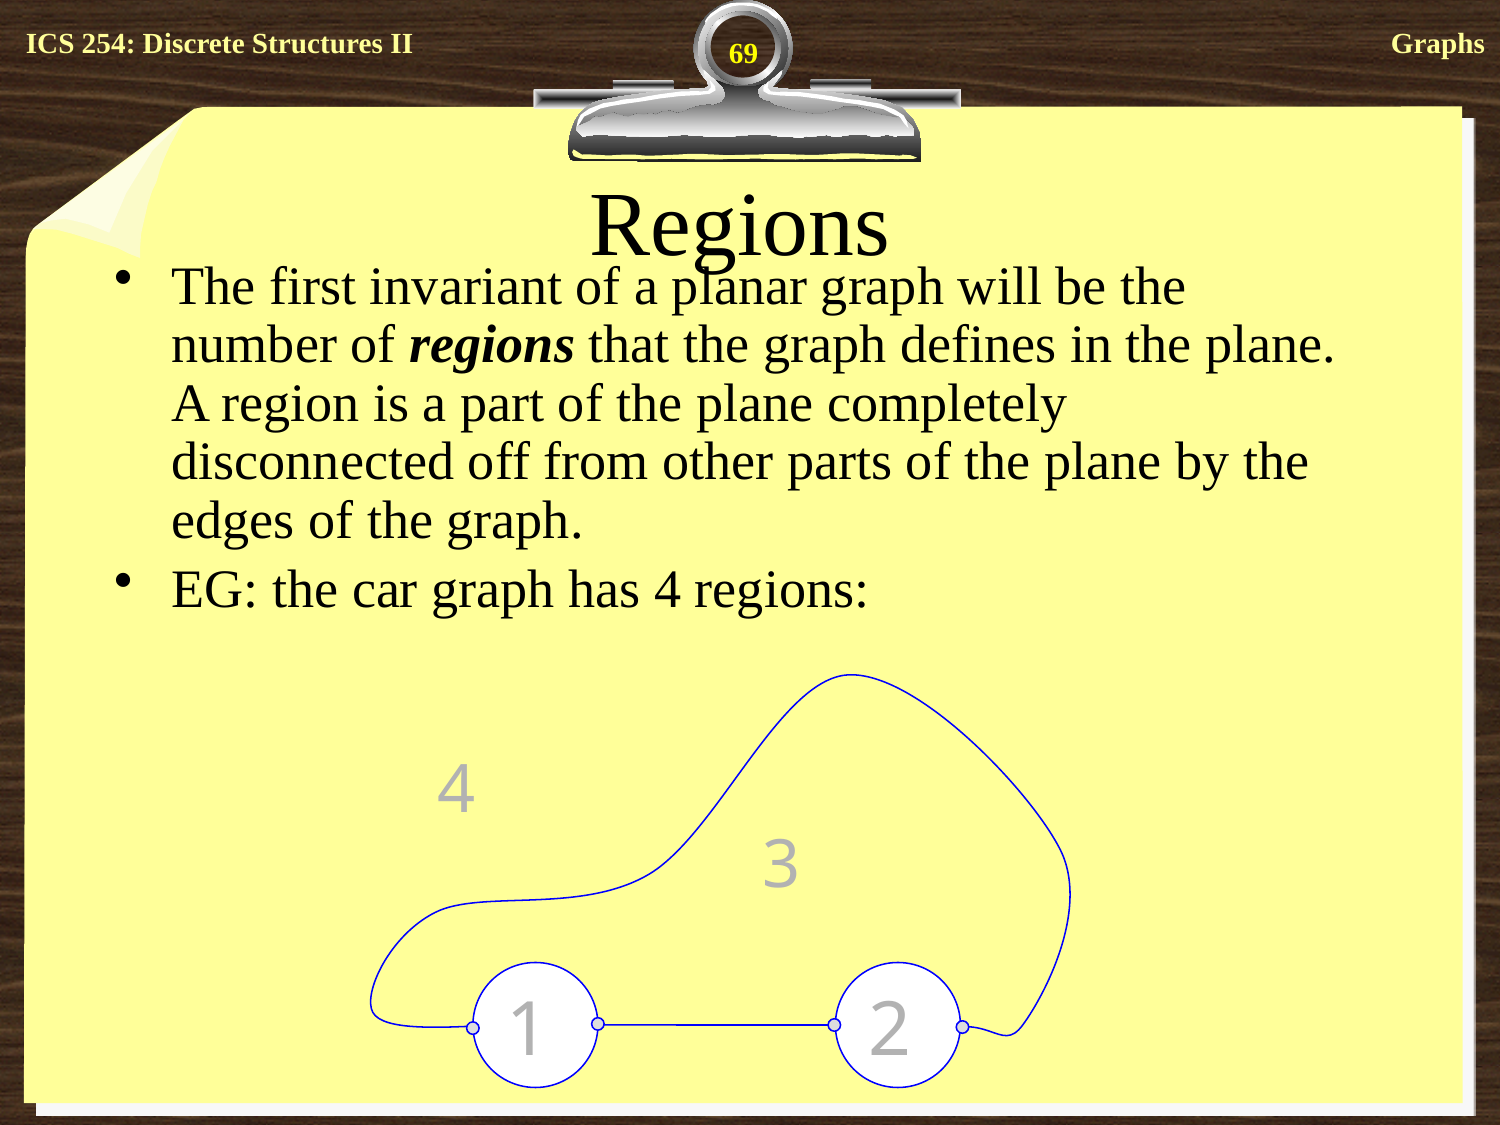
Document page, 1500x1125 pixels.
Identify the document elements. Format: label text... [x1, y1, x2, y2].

text_box 2 [835, 962, 961, 1088]
title Regions [77, 125, 1403, 313]
picture [0, 0, 1500, 1125]
picture [673, 84, 708, 89]
list The first invariant of a planar graph will be the number of regions that the graph defines in the plane. A region is a part of the plane completely disconnected off from other parts of the plane by the edges of the graph. EG: the car graph has 4 regions: [99, 249, 1375, 638]
text_box [466, 1021, 480, 1035]
text_box [828, 1018, 841, 1032]
text_box [370, 674, 1071, 1036]
slide_number 69 [394, 18, 774, 84]
text_box [956, 1020, 969, 1034]
text_box 1 [473, 962, 598, 1088]
text_box 4 [422, 738, 491, 834]
text_box [591, 1017, 605, 1031]
text_box 3 [747, 813, 816, 909]
